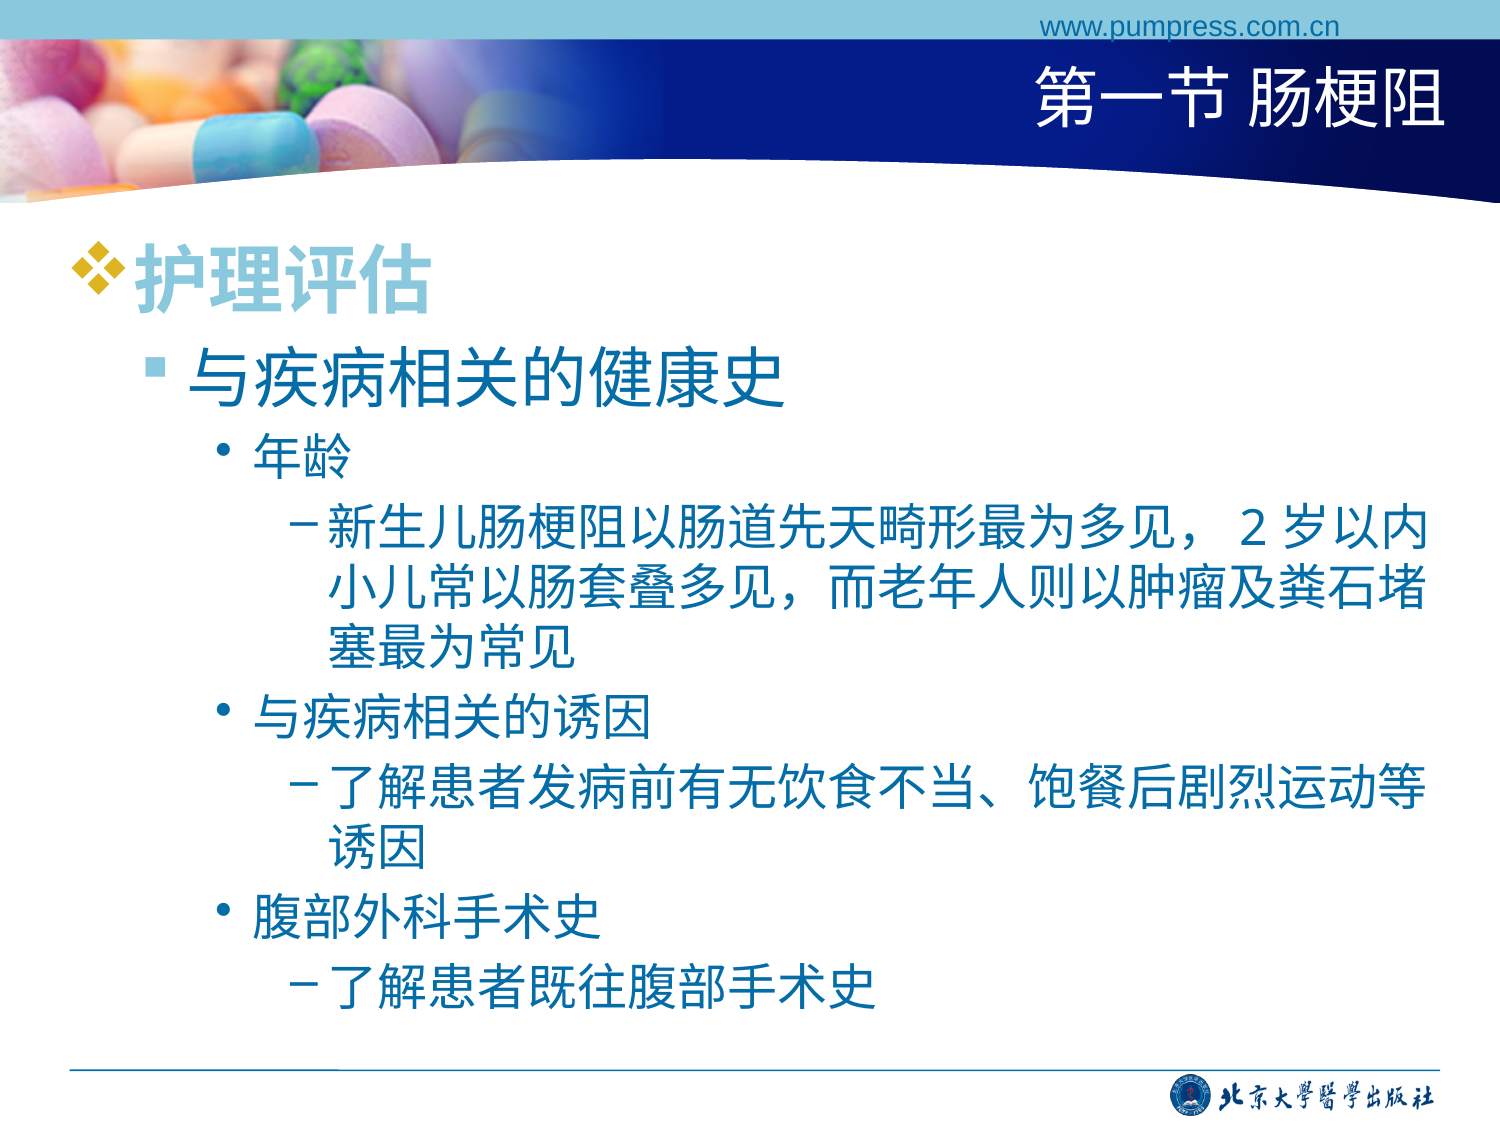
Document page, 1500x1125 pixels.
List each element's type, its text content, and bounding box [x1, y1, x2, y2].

picture [1170, 1074, 1436, 1118]
title 第一节 肠梗阻 [137, 49, 1463, 143]
slide_number www.pumpress.com.cn [1025, 0, 1463, 38]
list 护理评估 与疾病相关的健康史 年龄 新生儿肠梗阻以肠道先天畸形最为多见，2岁以内小儿常以肠套叠多见，而老年人则以肿瘤及粪石堵塞最为常见 与疾病相关的诱因 了解患者发病前有无饮食不当、饱餐后剧烈运动等诱因 腹部外科手术史 了解患者既往腹部手术史 [49, 224, 1463, 1026]
picture [0, 40, 1500, 203]
